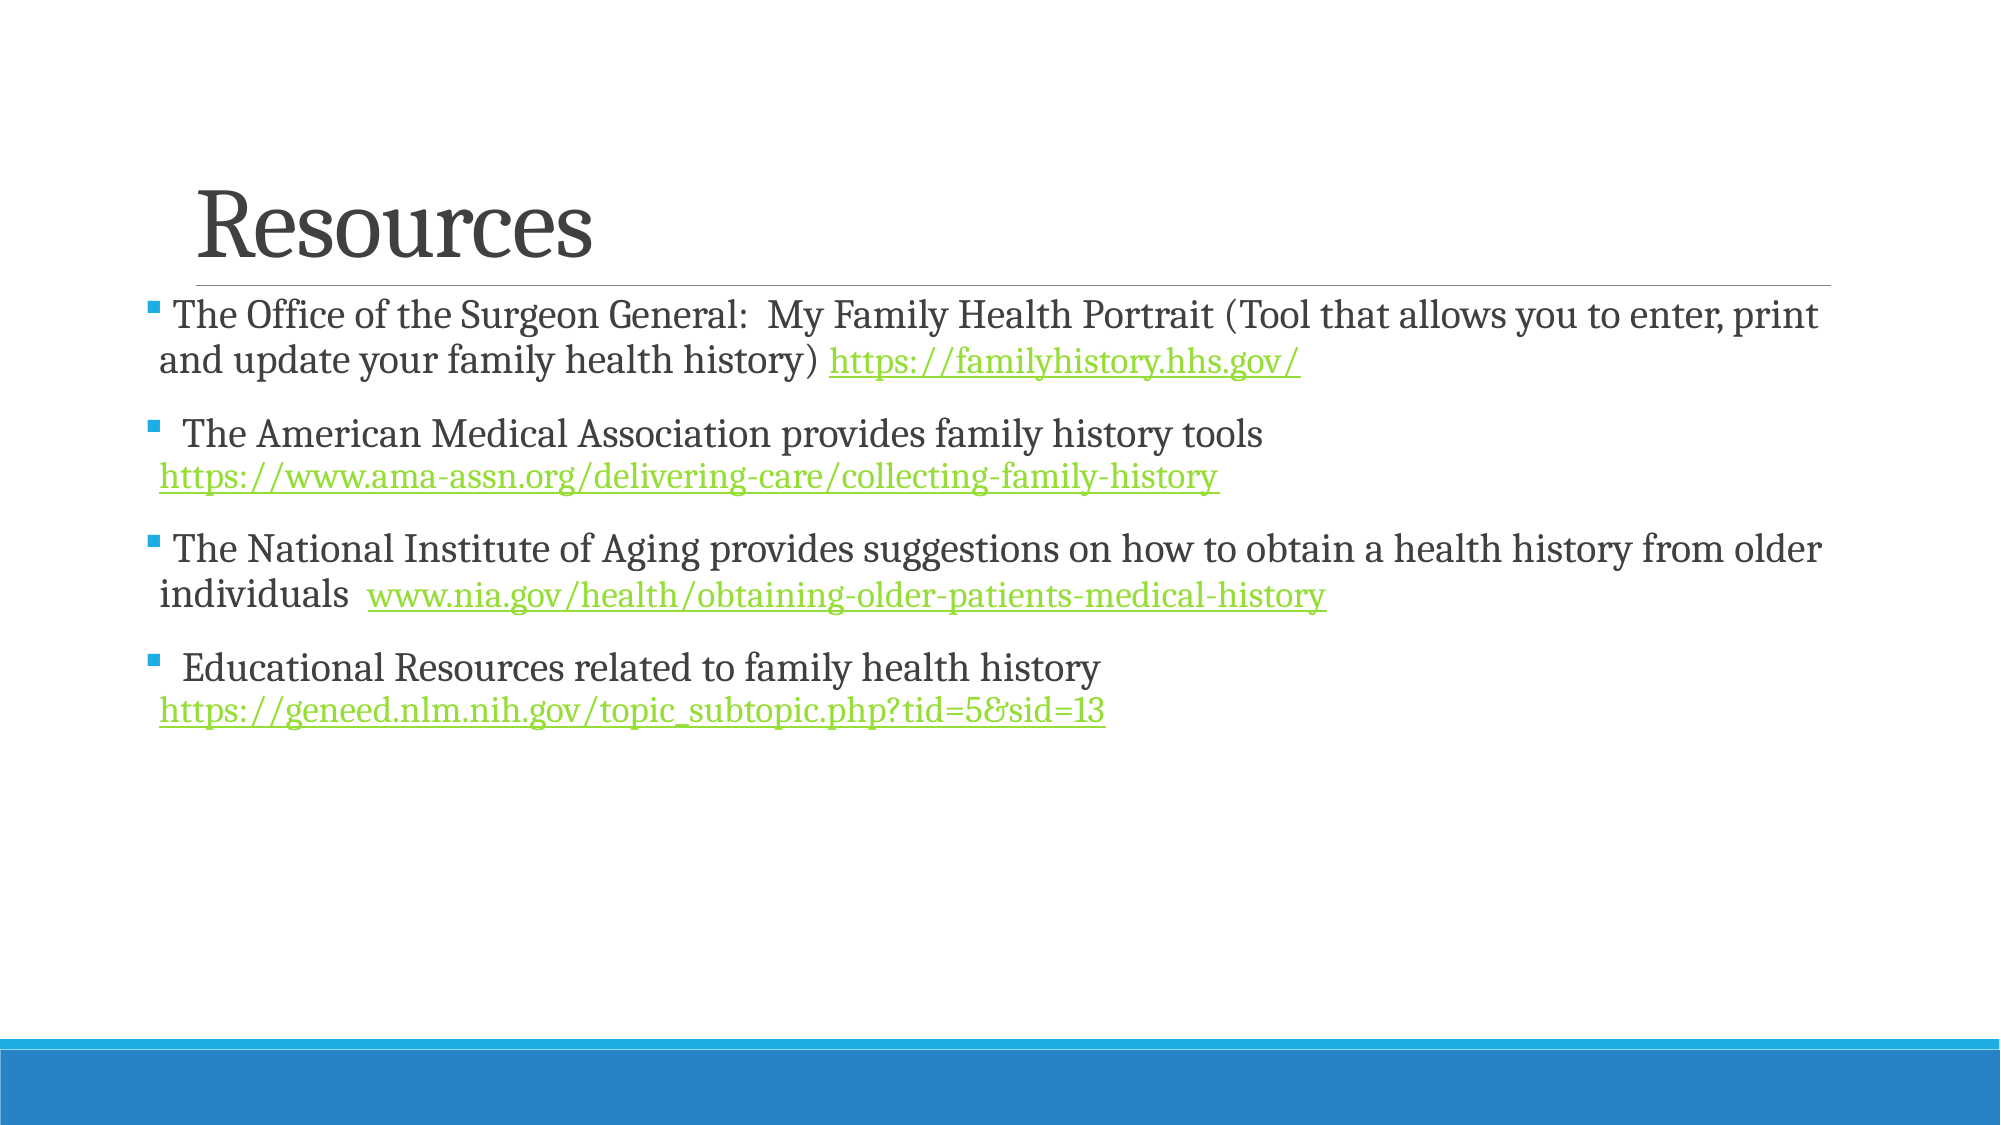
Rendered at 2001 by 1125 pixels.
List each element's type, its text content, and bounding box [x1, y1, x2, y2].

title Resources [180, 47, 1830, 285]
list The Office of the Surgeon General: My Family Health Portrait (Tool that allows you to enter, print and update your family health history) https://familyhistory.hhs.gov/ The American Medical Association provides family history tools https://www.ama-assn.org/delivering-care/collecting-family-history The National Institute of Aging provides suggestions on how to obtain a health history from older individuals www.nia.gov/health/obtaining-older-patients-medical-history Educational Resources related to family health history https://geneed.nlm.nih.gov/topic_subtopic.php?tid=5&sid=13 [144, 285, 1856, 945]
